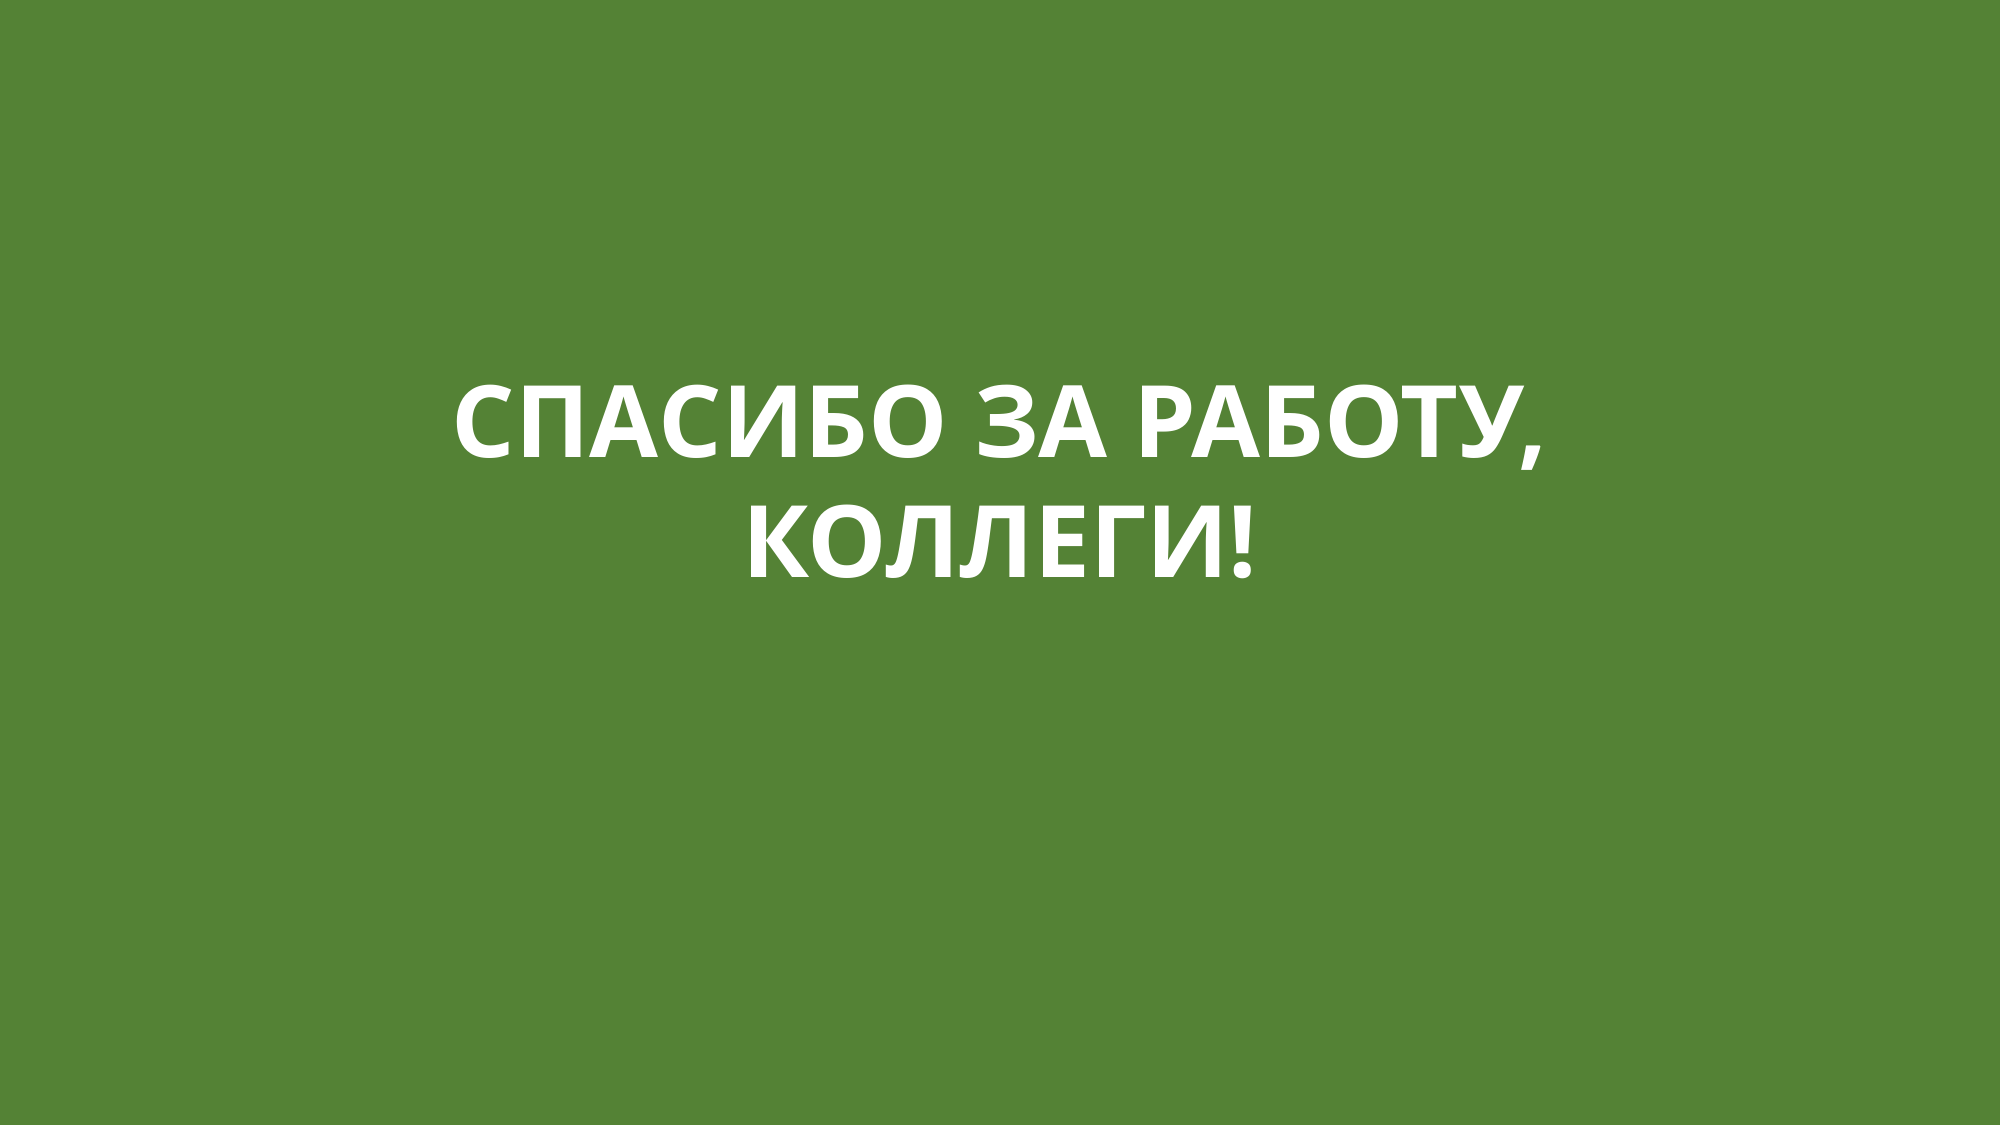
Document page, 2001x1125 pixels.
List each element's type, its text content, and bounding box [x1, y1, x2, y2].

text_box СПАСИБО ЗА РАБОТУ, КОЛЛЕГИ! [415, 350, 1585, 605]
